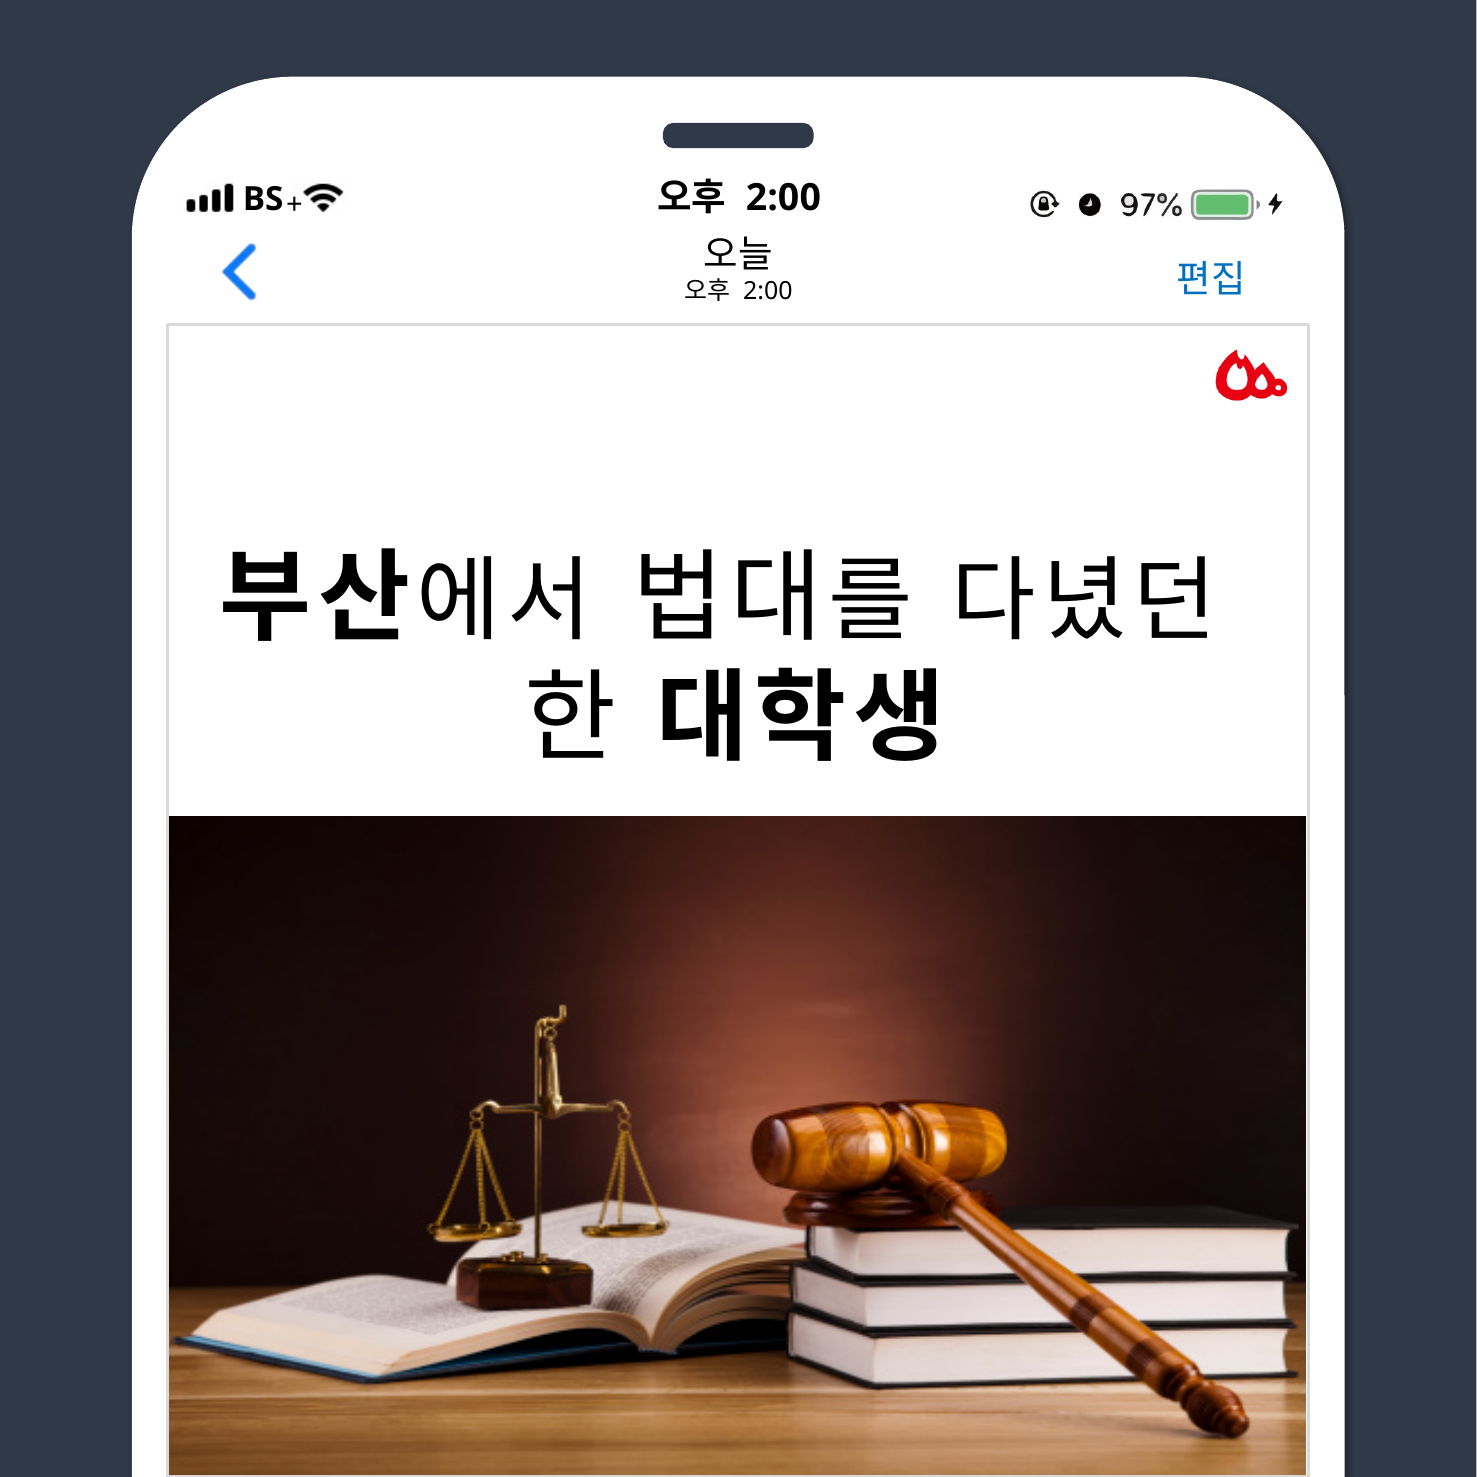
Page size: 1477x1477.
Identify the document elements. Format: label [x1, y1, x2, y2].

picture [1214, 348, 1288, 402]
text_box [133, 78, 1343, 1477]
text_box [227, 169, 313, 229]
picture [1021, 179, 1288, 226]
picture [170, 170, 227, 219]
picture [166, 816, 1306, 1477]
picture [313, 170, 359, 219]
picture [199, 241, 277, 314]
